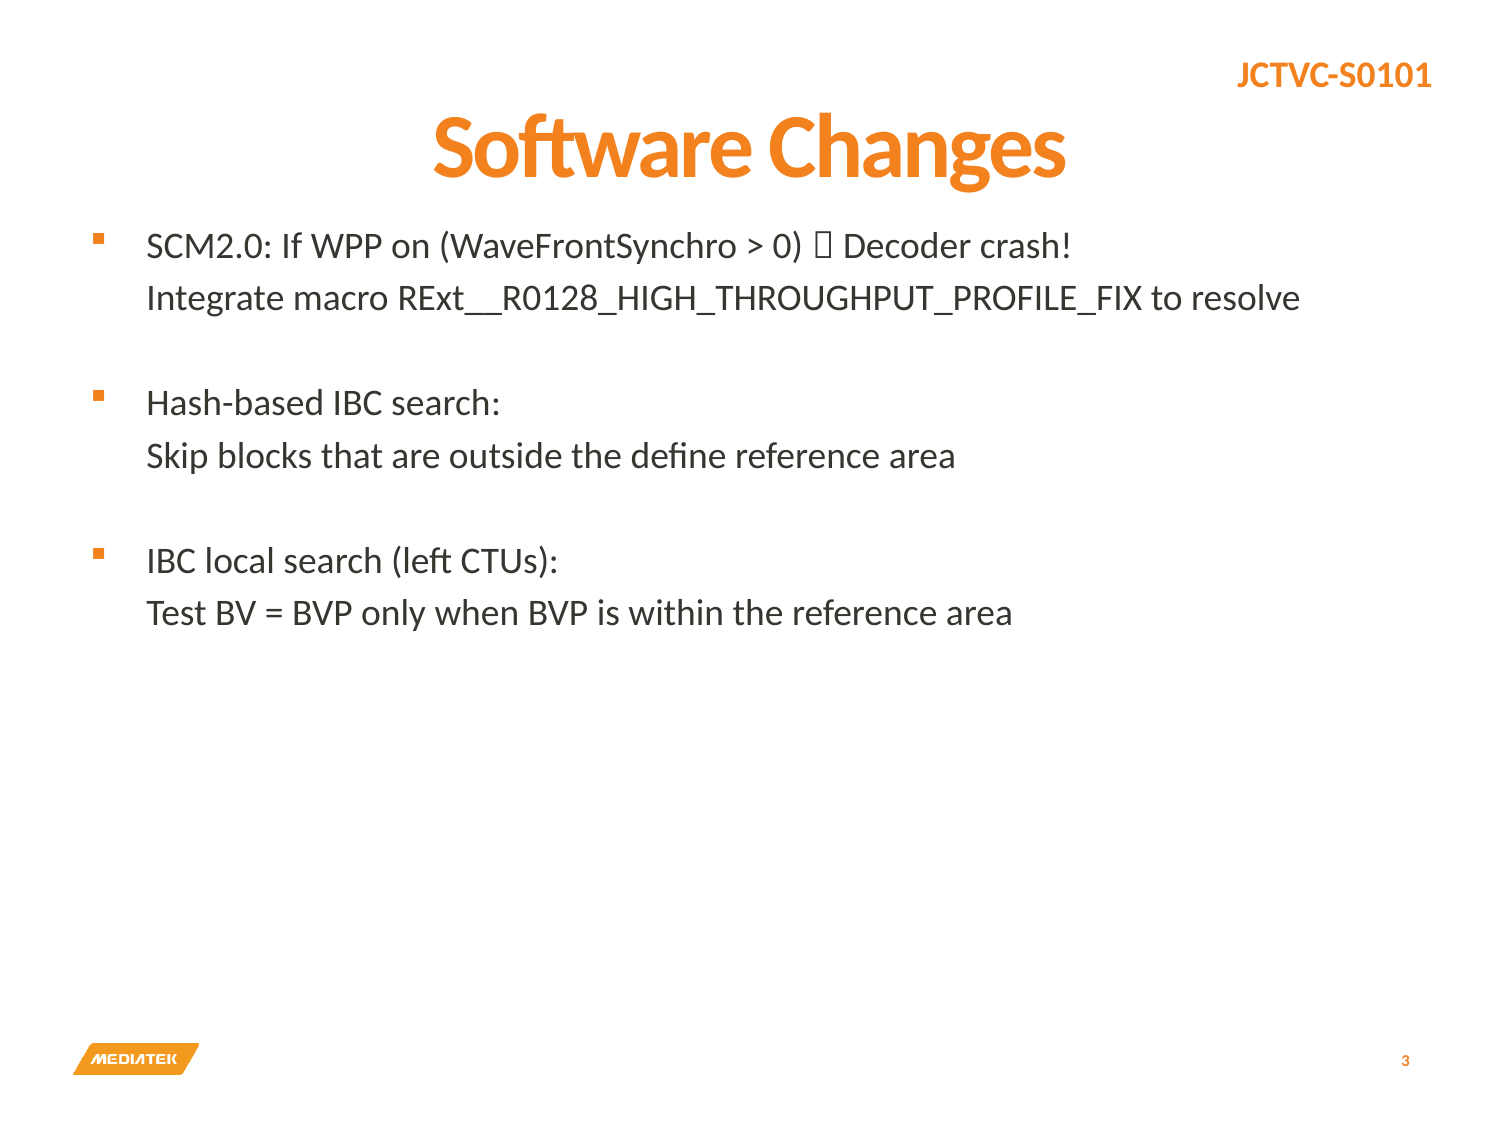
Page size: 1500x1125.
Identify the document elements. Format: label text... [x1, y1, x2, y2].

picture [73, 1043, 199, 1075]
list SCM2.0: If WPP on (WaveFrontSynchro > 0)  Decoder crash! Integrate macro RExt__R0128_HIGH_THROUGHPUT_PROFILE_FIX to resolve Hash-based IBC search: Skip blocks that are outside the define reference area IBC local search (left CTUs): Test BV = BVP only when BVP is within the reference area [75, 213, 1471, 917]
slide_number 3 [1251, 1029, 1425, 1090]
title Software Changes [75, 99, 1425, 213]
